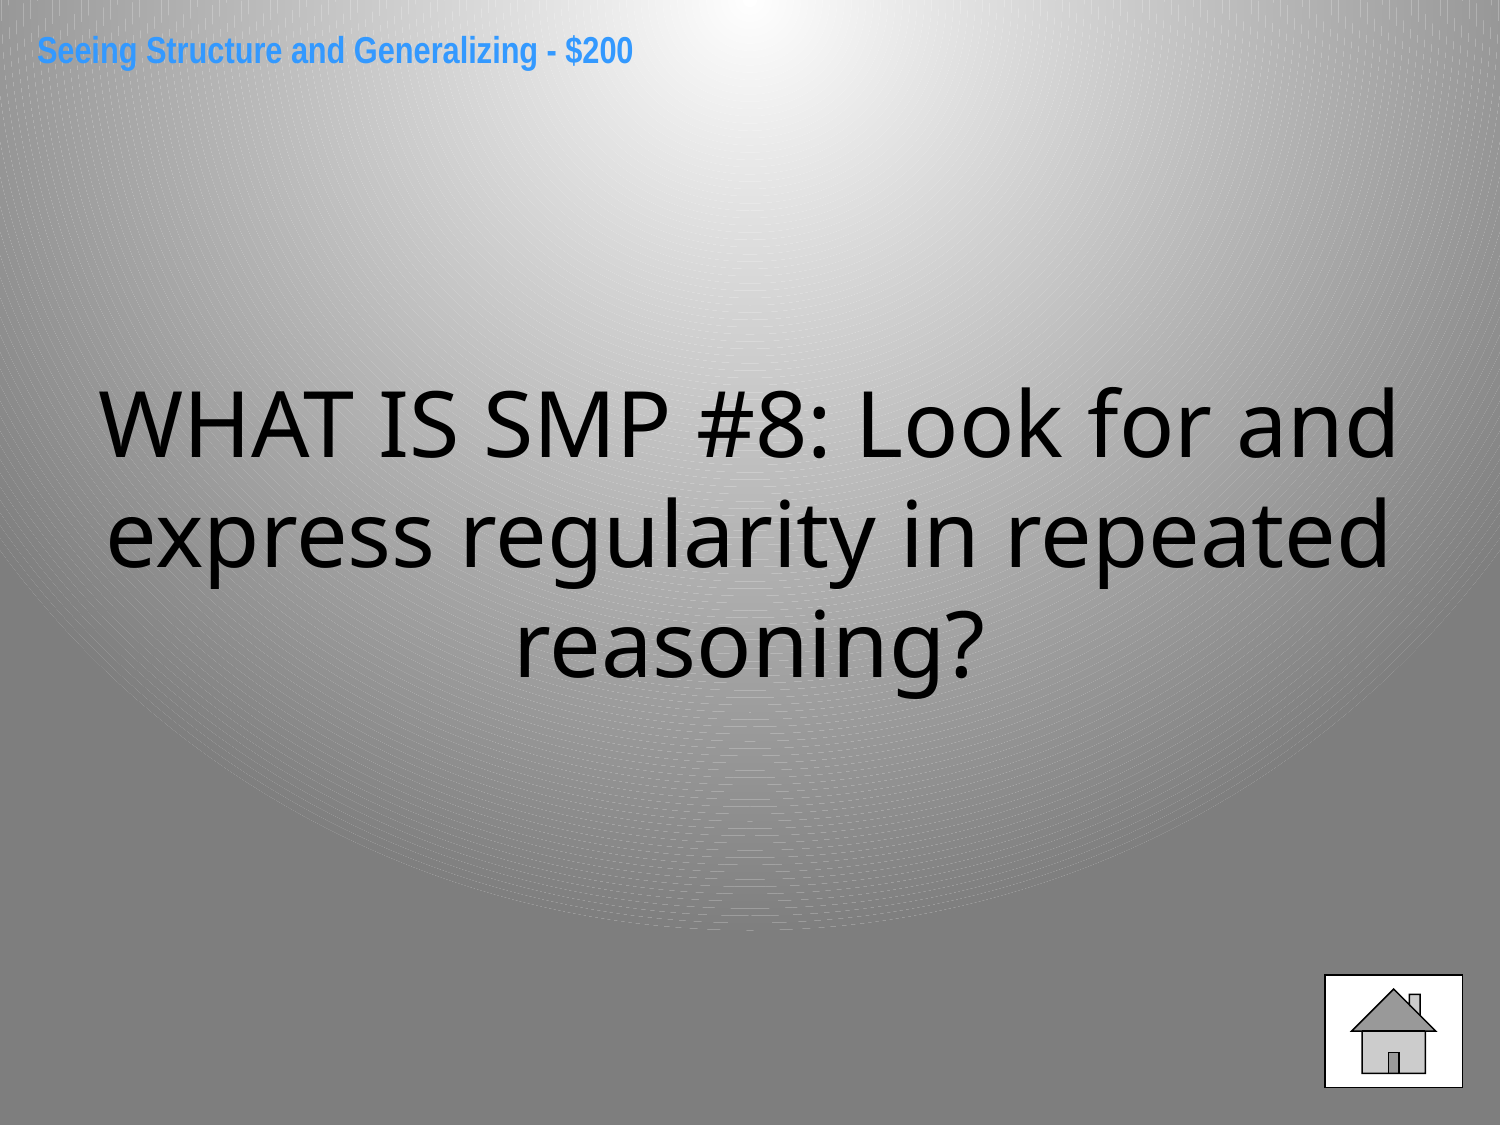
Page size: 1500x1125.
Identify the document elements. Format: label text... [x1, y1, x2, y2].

text_box Seeing Structure and Generalizing - $200 [22, 18, 1025, 94]
text_box [1324, 975, 1463, 1088]
text_box WHAT IS SMP #8: Look for and express regularity in repeated reasoning? [74, 162, 1425, 900]
